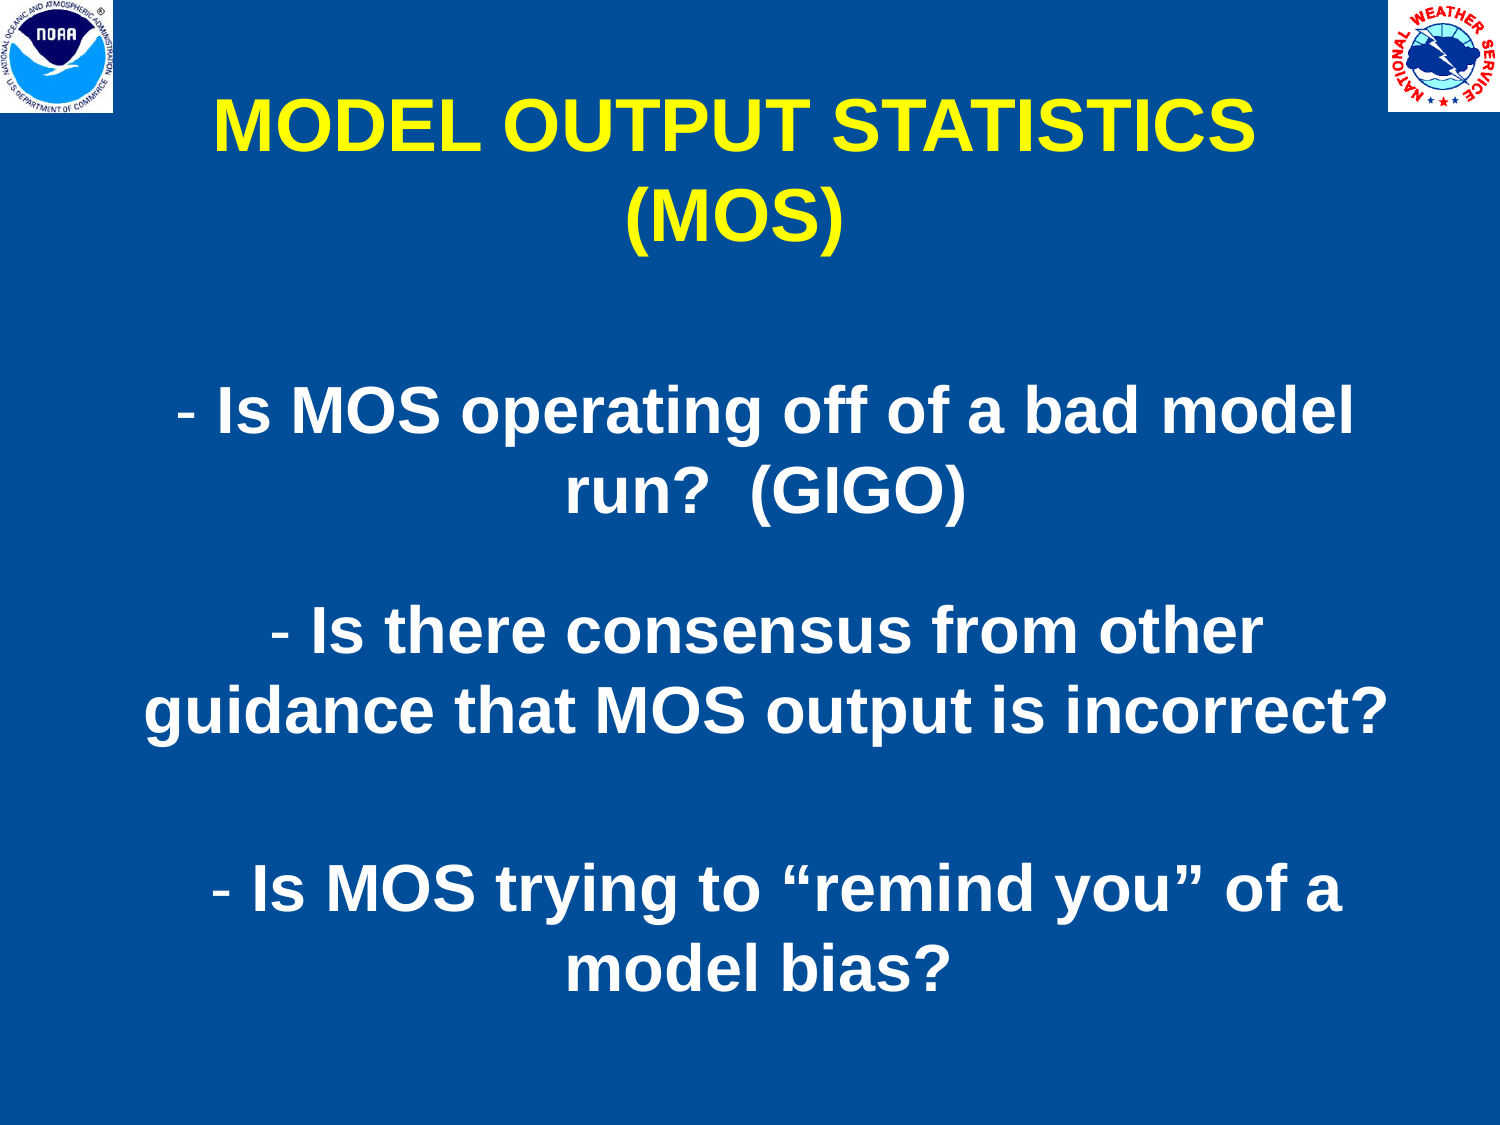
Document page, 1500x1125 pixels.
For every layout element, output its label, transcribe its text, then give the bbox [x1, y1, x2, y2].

text_box - Is MOS trying to “remind you” of a model bias? [132, 836, 1423, 1012]
text_box - Is there consensus from other guidance that MOS output is incorrect? [122, 579, 1413, 755]
text_box MODEL OUTPUT STATISTICS (MOS) [141, 68, 1330, 264]
text_box - Is MOS operating off of a bad model run? (GIGO) [121, 359, 1412, 535]
picture [0, 0, 113, 113]
picture [1388, 0, 1500, 112]
